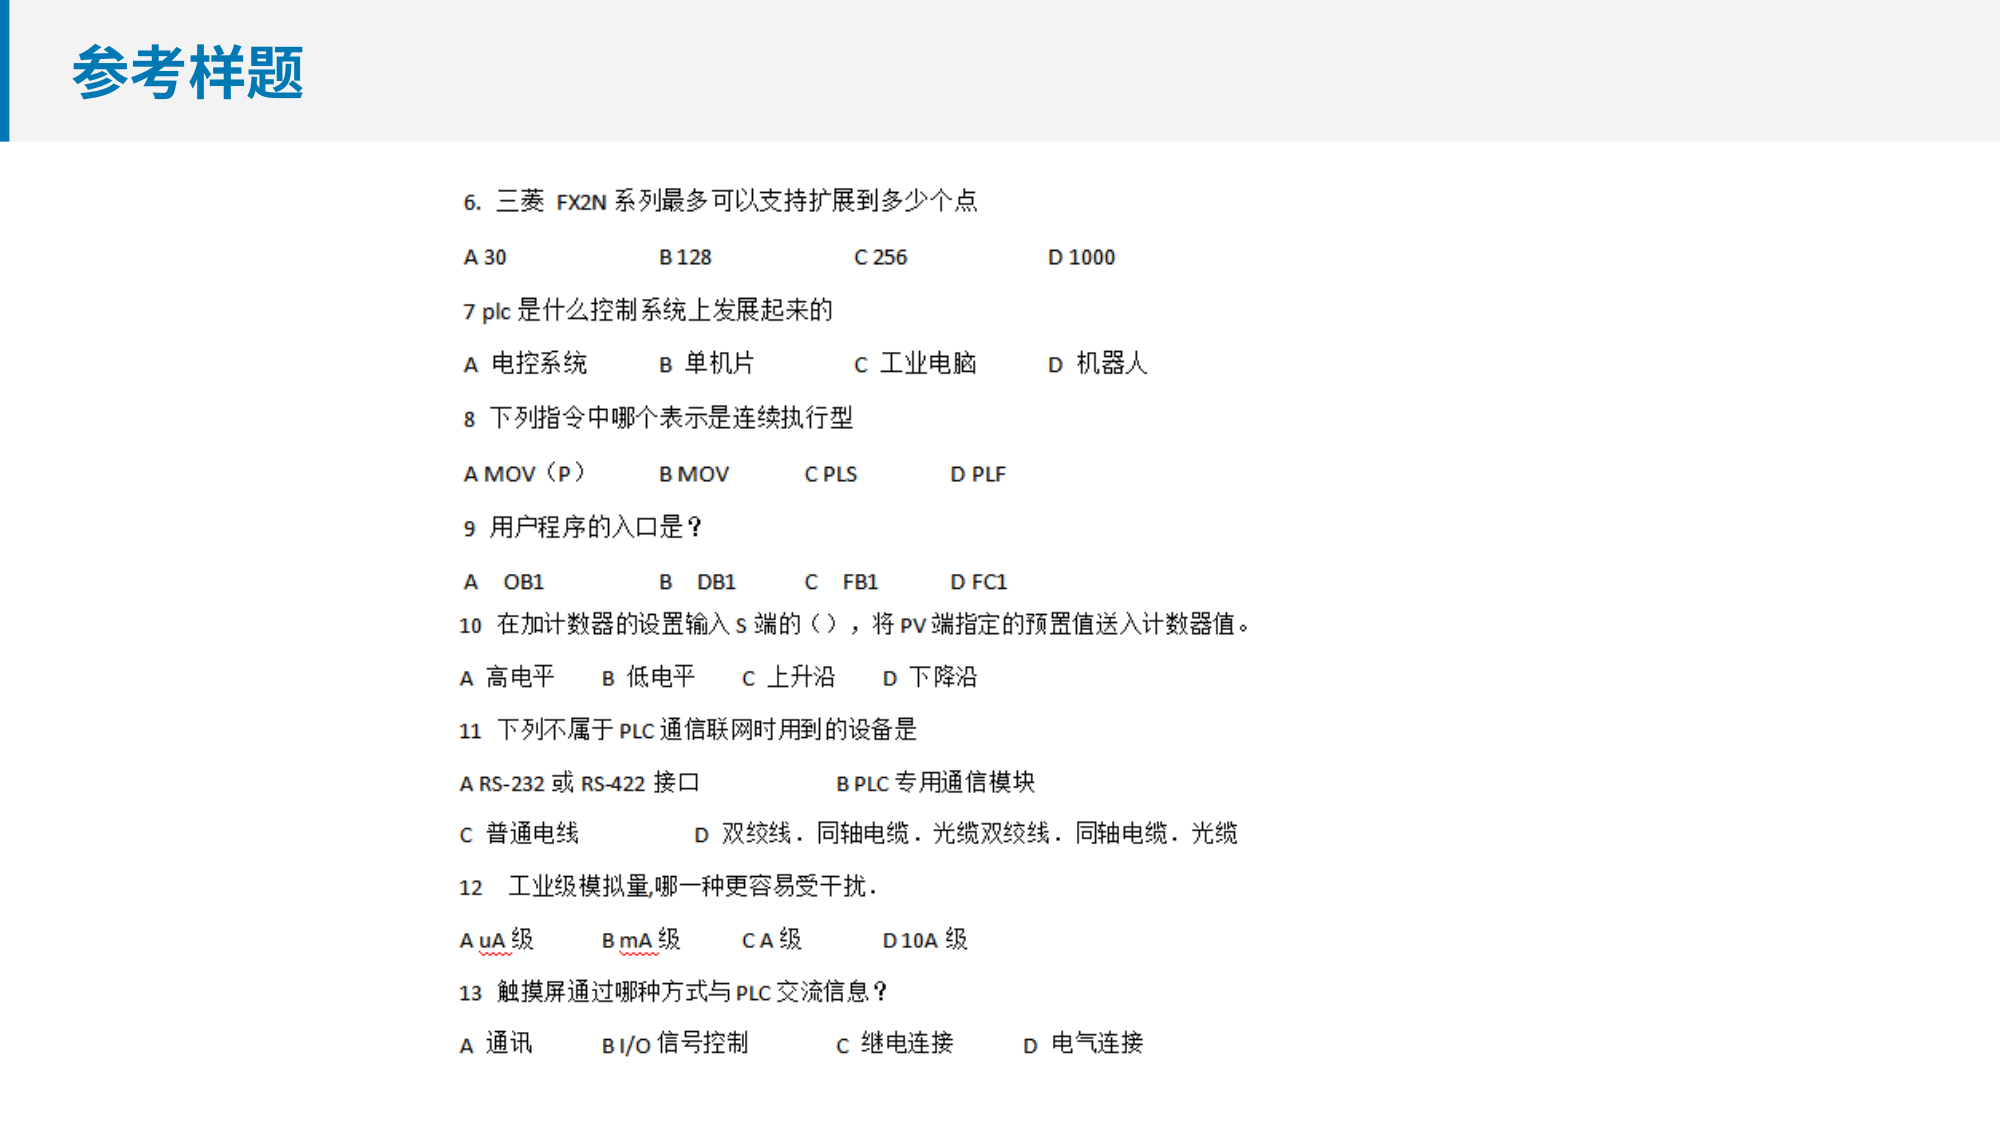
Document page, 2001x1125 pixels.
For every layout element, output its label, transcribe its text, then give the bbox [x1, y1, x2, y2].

title 参考样题 [56, 26, 1589, 116]
picture [426, 182, 1301, 1063]
text_box [85, 233, 1959, 1077]
